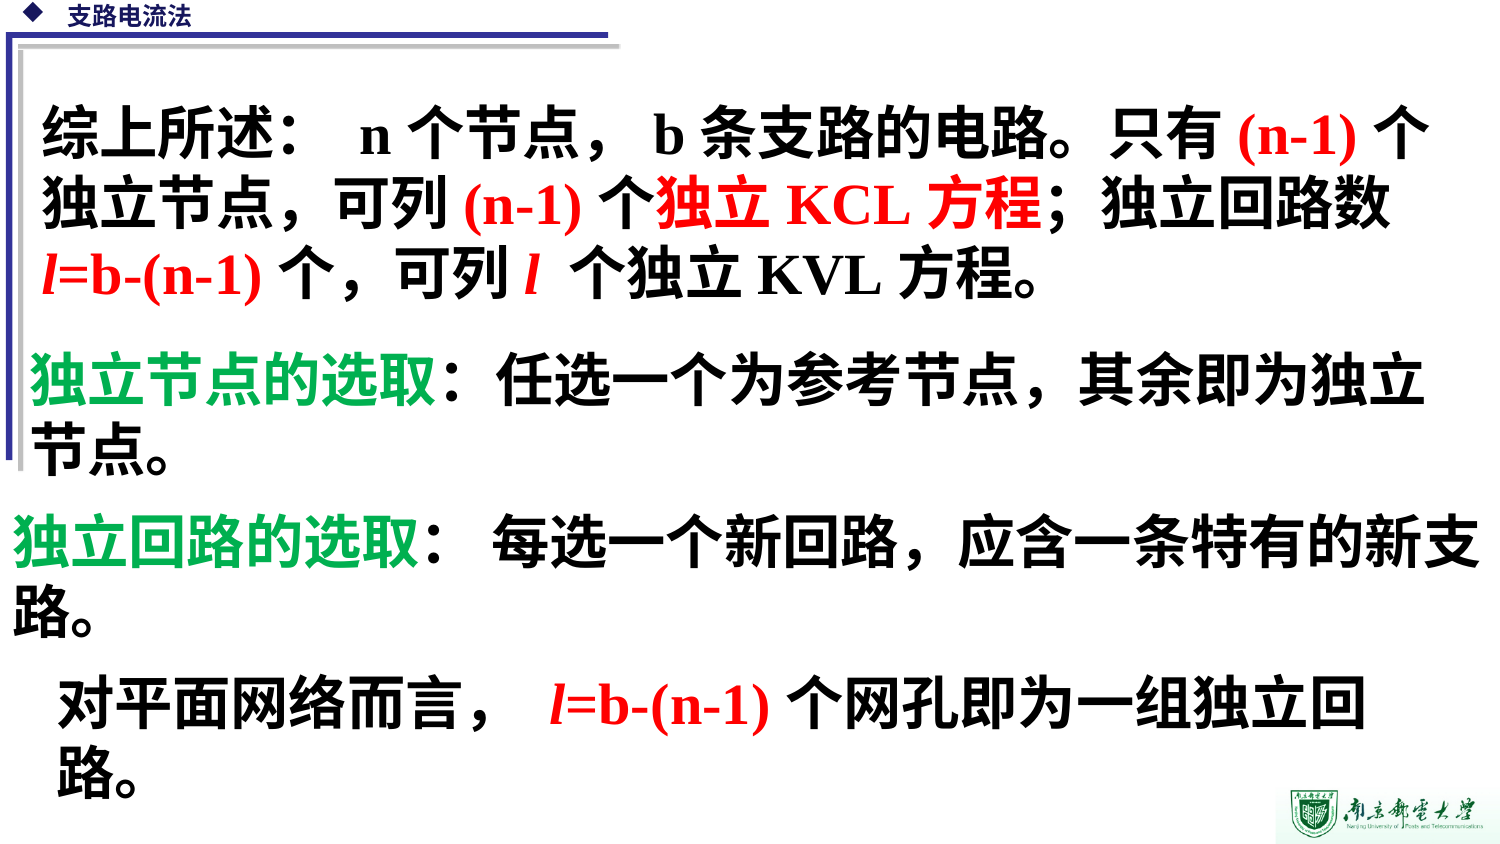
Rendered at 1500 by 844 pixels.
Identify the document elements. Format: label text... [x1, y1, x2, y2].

text_box 独立回路的选取： 每选一个新回路，应含一条特有的新支路。 [0, 497, 1498, 653]
picture [1275, 781, 1500, 844]
text_box 独立节点的选取：任选一个为参考节点，其余即为独立节点。 [14, 335, 1486, 491]
text_box 对平面网络而言， l=b-(n-1)个网孔即为一组独立回路。 [41, 659, 1435, 814]
text_box 综上所述： n个节点，b条支路的电路。只有(n-1)个独立节点，可列(n-1)个独立KCL方程；独立回路数l=b-(n-1)个，可列l 个独立KVL方程。 [26, 88, 1474, 314]
